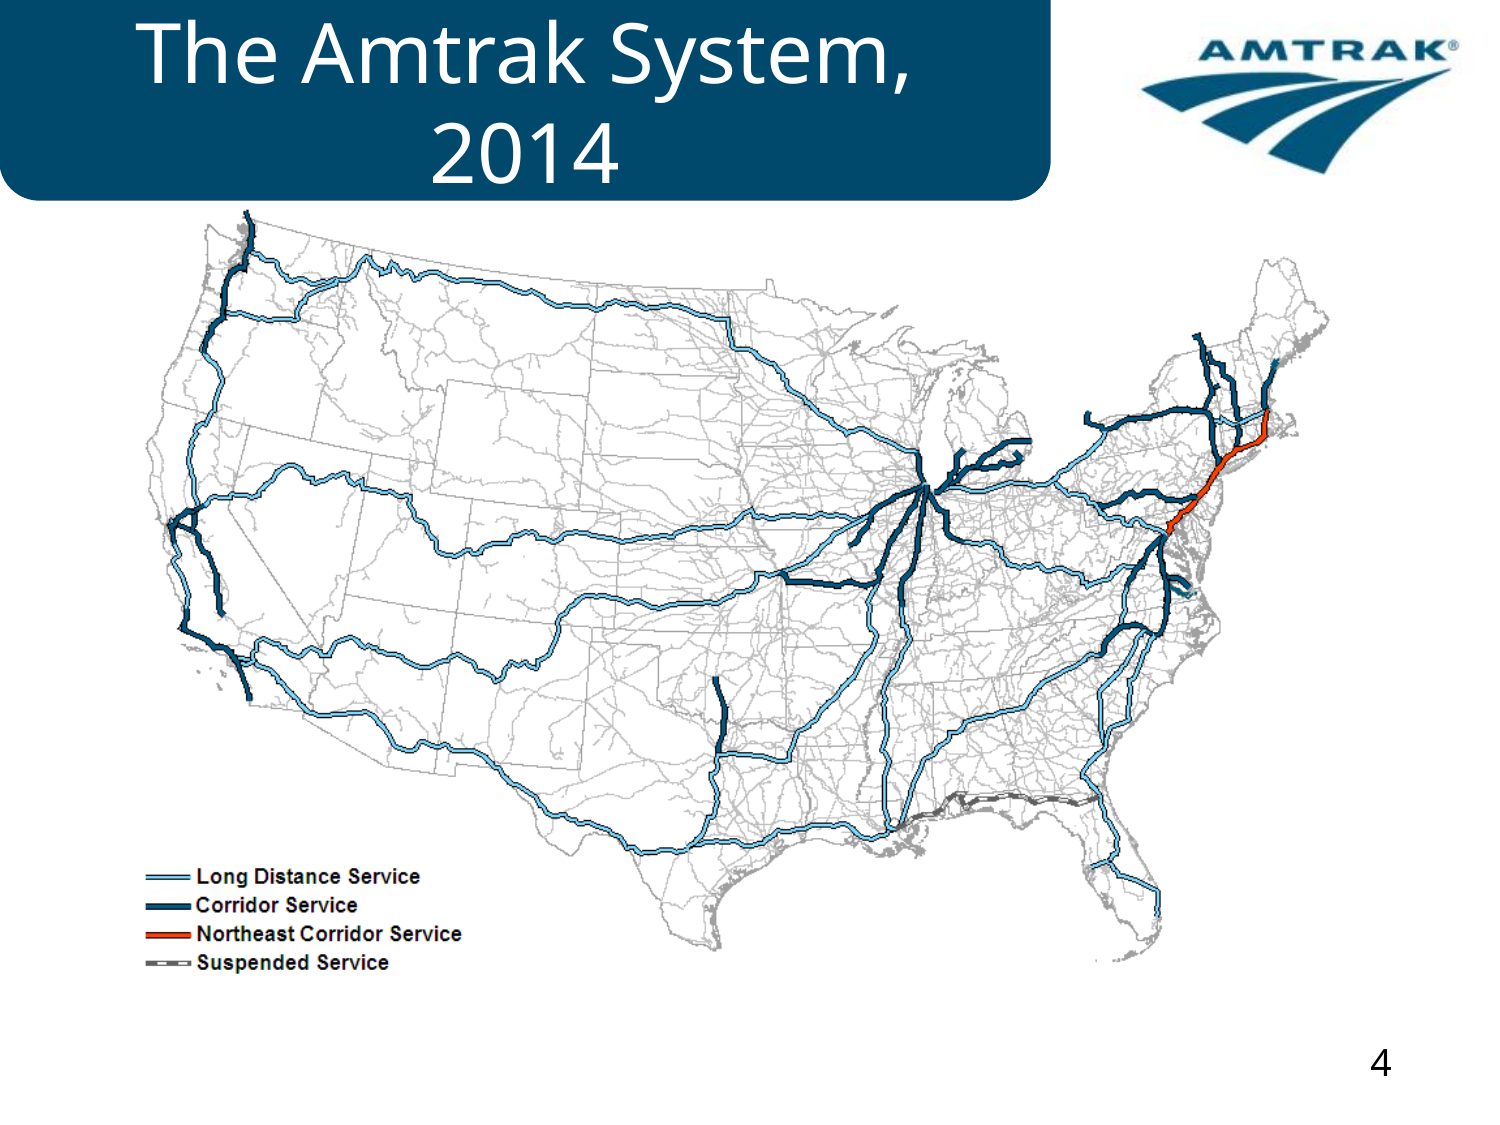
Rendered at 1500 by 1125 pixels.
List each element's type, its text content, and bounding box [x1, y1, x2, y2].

title The Amtrak System, 2014 [37, 24, 1013, 175]
picture [603, 175, 609, 182]
picture [547, 175, 553, 182]
picture [124, 0, 1500, 1001]
picture [434, 175, 472, 182]
picture [487, 175, 515, 183]
